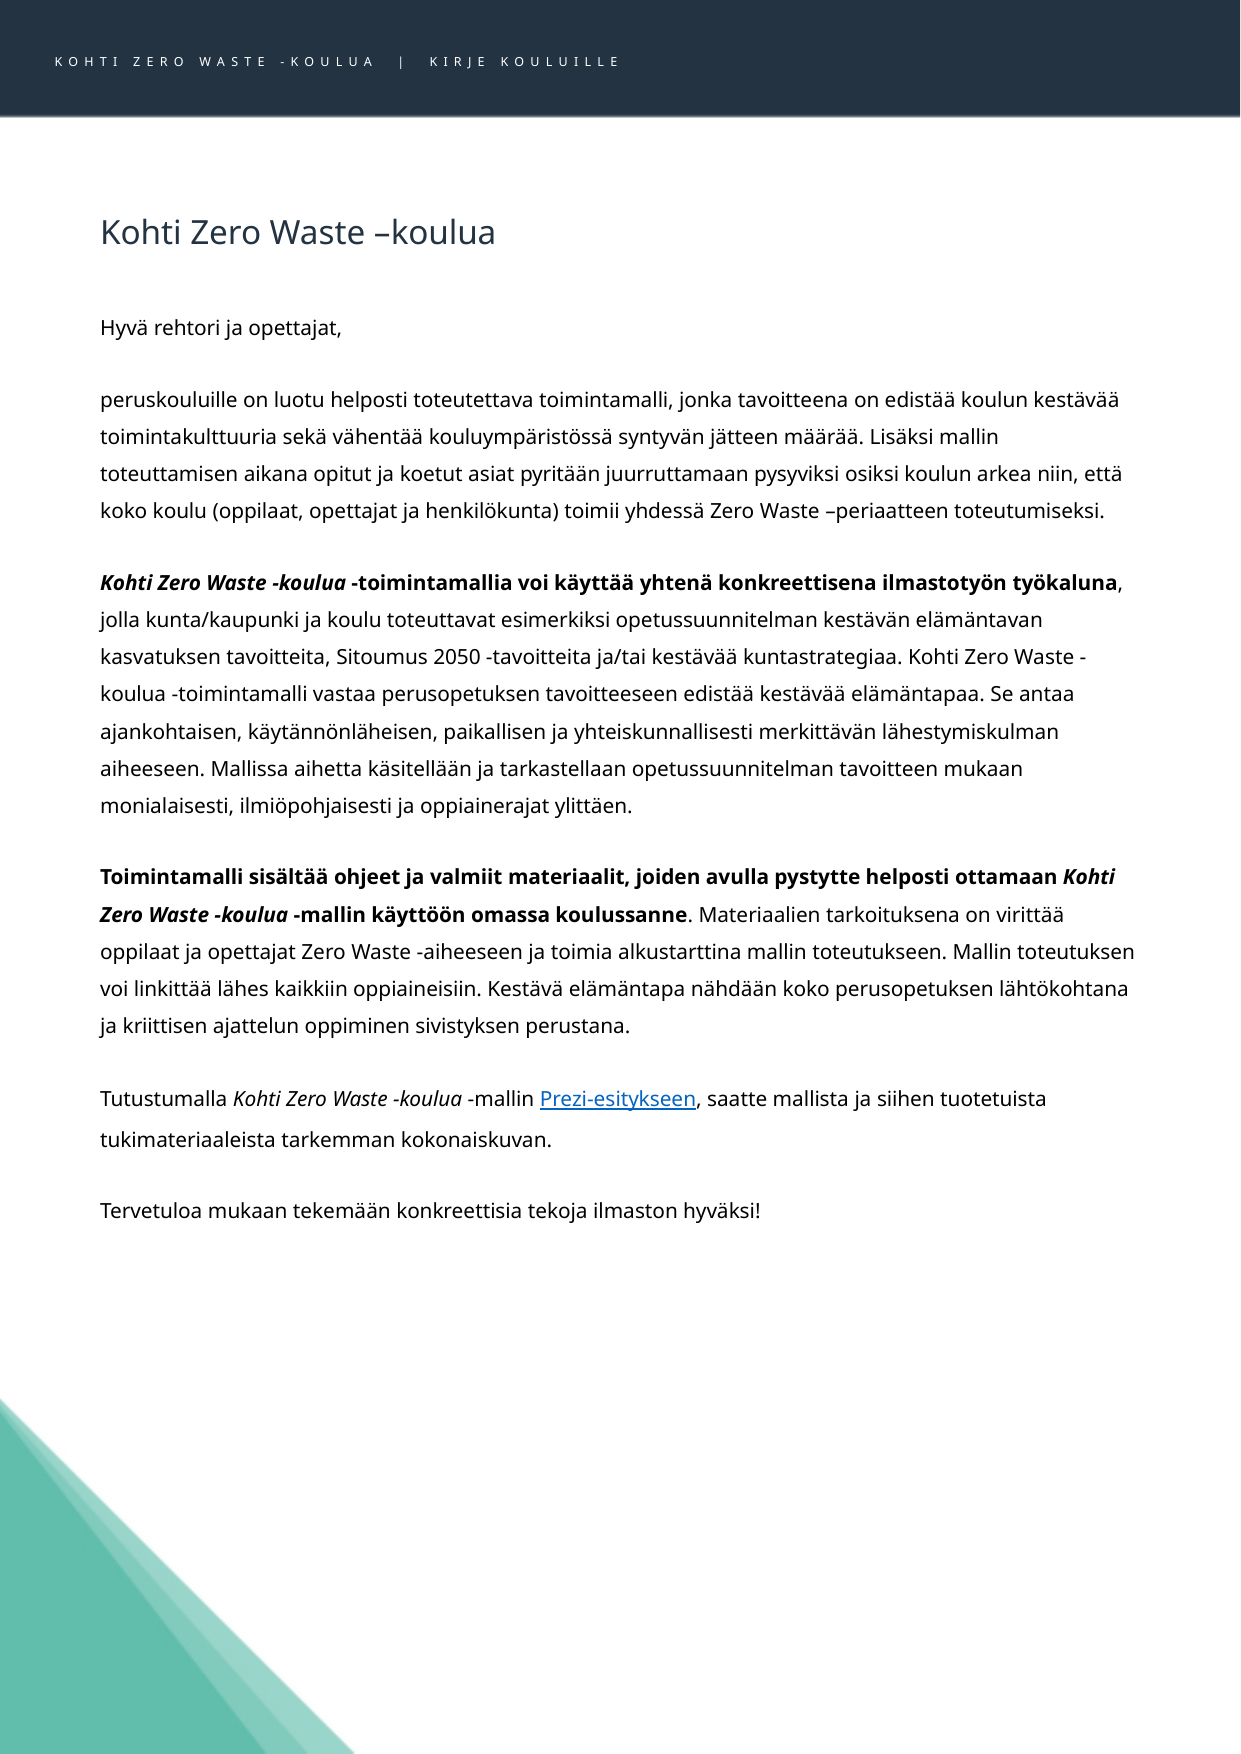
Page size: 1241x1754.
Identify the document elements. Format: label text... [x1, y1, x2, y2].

text_box KOHTI ZERO WASTE -KOULUA | KIRJE KOULUILLE [39, 24, 1188, 77]
text_box Hyvä rehtori ja opettajat, peruskouluille on luotu helposti toteutettava toimintamalli, jonka tavoitteena on edistää koulun kestävää toimintakulttuuria sekä vähentää kouluympäristössä syntyvän jätteen määrää. Lisäksi mallin toteuttamisen aikana opitut ja koetut asiat pyritään juurruttamaan pysyviksi osiksi koulun arkea niin, että koko koulu (oppilaat, opettajat ja henkilökunta) toimii yhdessä Zero Waste –periaatteen toteutumiseksi. Kohti Zero Waste -koulua -toimintamallia voi käyttää yhtenä konkreettisena ilmastotyön työkaluna, jolla kunta/kaupunki ja koulu toteuttavat esimerkiksi opetussuunnitelman kestävän elämäntavan kasvatuksen tavoitteita, Sitoumus 2050 -tavoitteita ja/tai kestävää kuntastrategiaa. Kohti Zero Waste -koulua -toimintamalli vastaa perusopetuksen tavoitteeseen edistää kestävää elämäntapaa. Se antaa ajankohtaisen, käytännönläheisen, paikallisen ja yhteiskunnallisesti merkittävän lähestymiskulman aiheeseen. Mallissa aihetta käsitellään ja tarkastellaan opetussuunnitelman tavoitteen mukaan monialaisesti, ilmiöpohjaisesti ja oppiainerajat ylittäen. Toimintamalli sisältää ohjeet ja valmiit materiaalit, joiden avulla pystytte helposti ottamaan Kohti Zero Waste -koulua -mallin käyttöön omassa koulussanne. Materiaalien tarkoituksena on virittää oppilaat ja opettajat Zero Waste -aiheeseen ja toimia alkustarttina mallin toteutukseen. Mallin toteutuksen voi linkittää lähes kaikkiin oppiaineisiin. Kestävä elämäntapa nähdään koko perusopetuksen lähtökohtana ja kriittisen ajattelun oppiminen sivistyksen perustana. Tutustumalla Kohti Zero Waste -koulua -mallin Prezi-esitykseen, saatte mallista ja siihen tuotetuista tukimateriaaleista tarkemman kokonaiskuvan. Tervetuloa mukaan tekemään konkreettisia tekoja ilmaston hyväksi! [85, 295, 1155, 1561]
text_box Kohti Zero Waste –koulua [85, 193, 1155, 260]
picture [0, 0, 1241, 1754]
